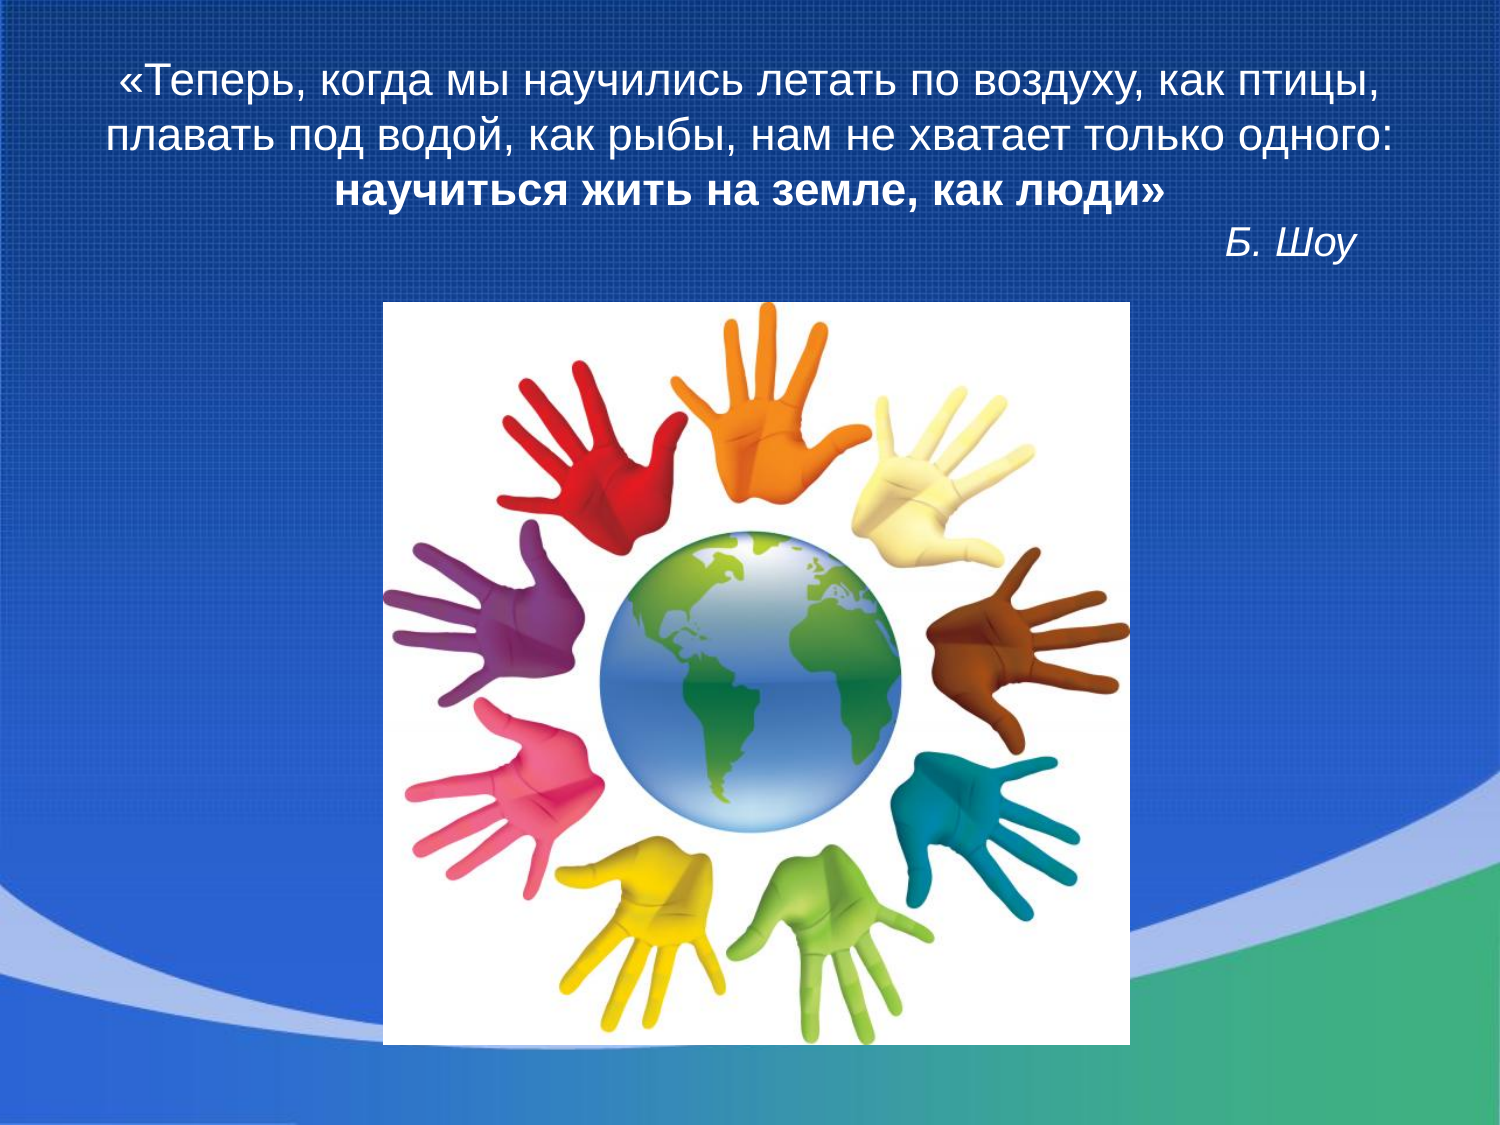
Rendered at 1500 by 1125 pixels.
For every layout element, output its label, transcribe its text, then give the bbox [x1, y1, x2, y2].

picture [0, 0, 1500, 1125]
title «Теперь, когда мы научились летать по воздуху, как птицы, плавать под водой, как рыбы, нам не хватает только одного: научиться жить на земле, как люди» Б. Шоу [75, 0, 1425, 315]
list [383, 302, 1130, 1046]
